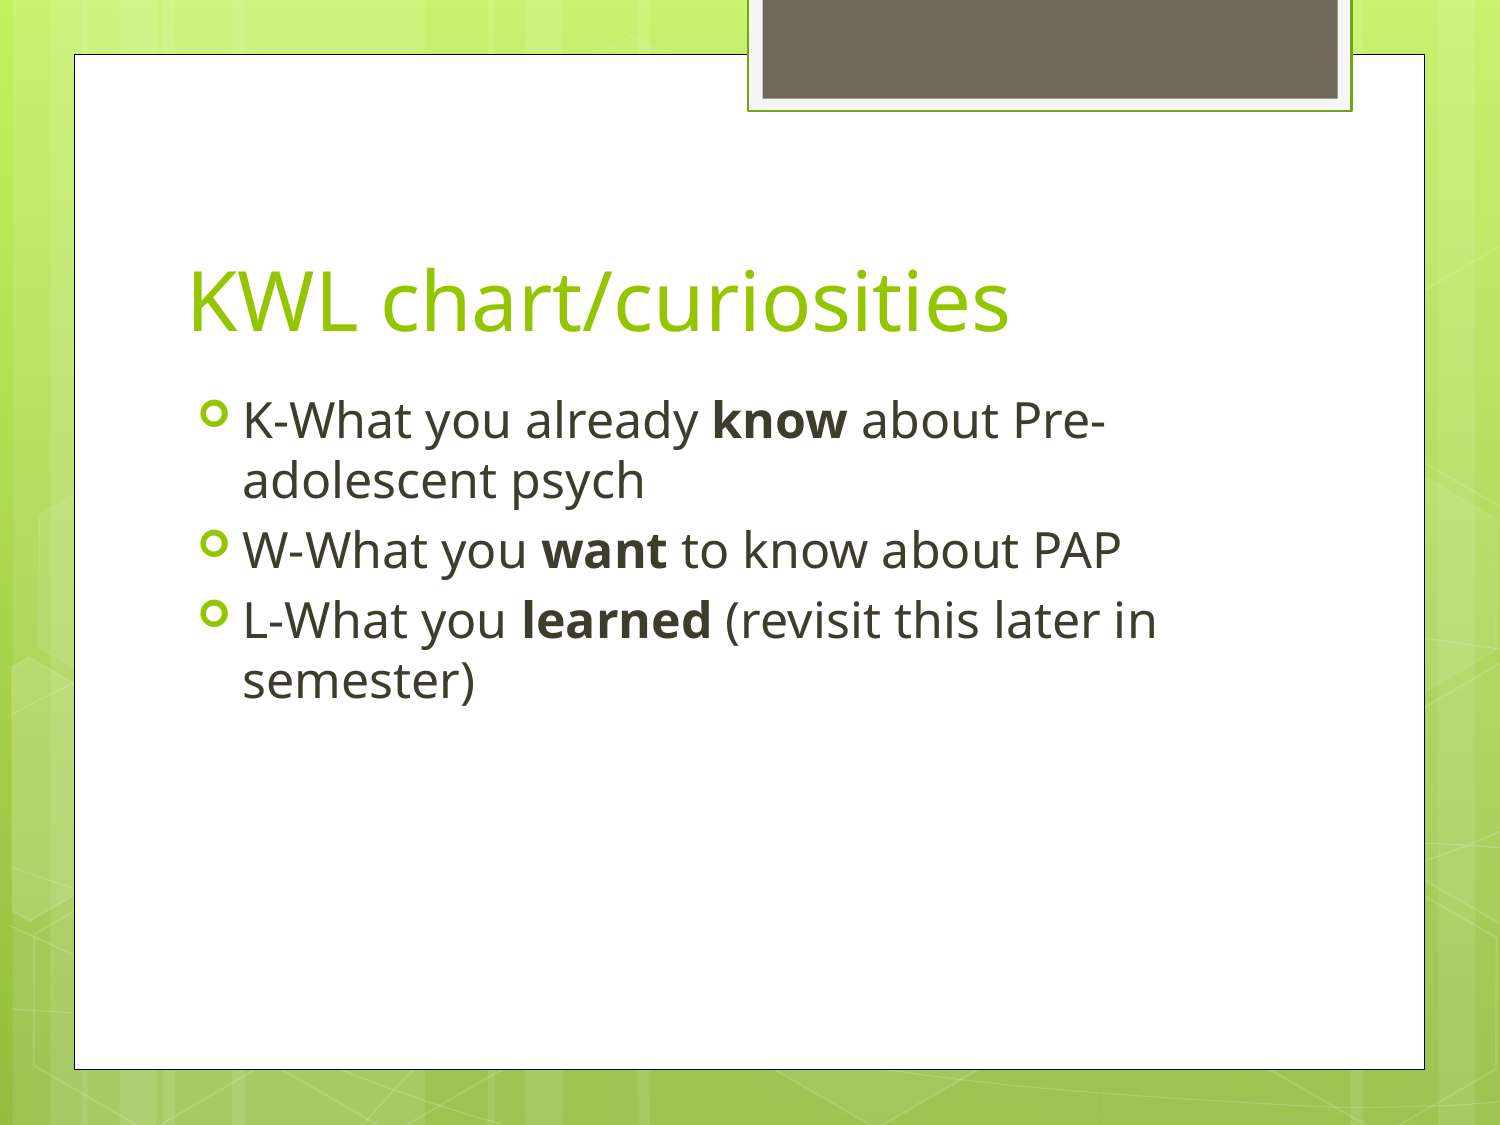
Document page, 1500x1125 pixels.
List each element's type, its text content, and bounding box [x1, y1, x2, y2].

list K-What you already know about Pre-adolescent psych W-What you want to know about PAP L-What you learned (revisit this later in semester) [171, 381, 1283, 957]
title KWL chart/curiosities [171, 168, 1324, 357]
